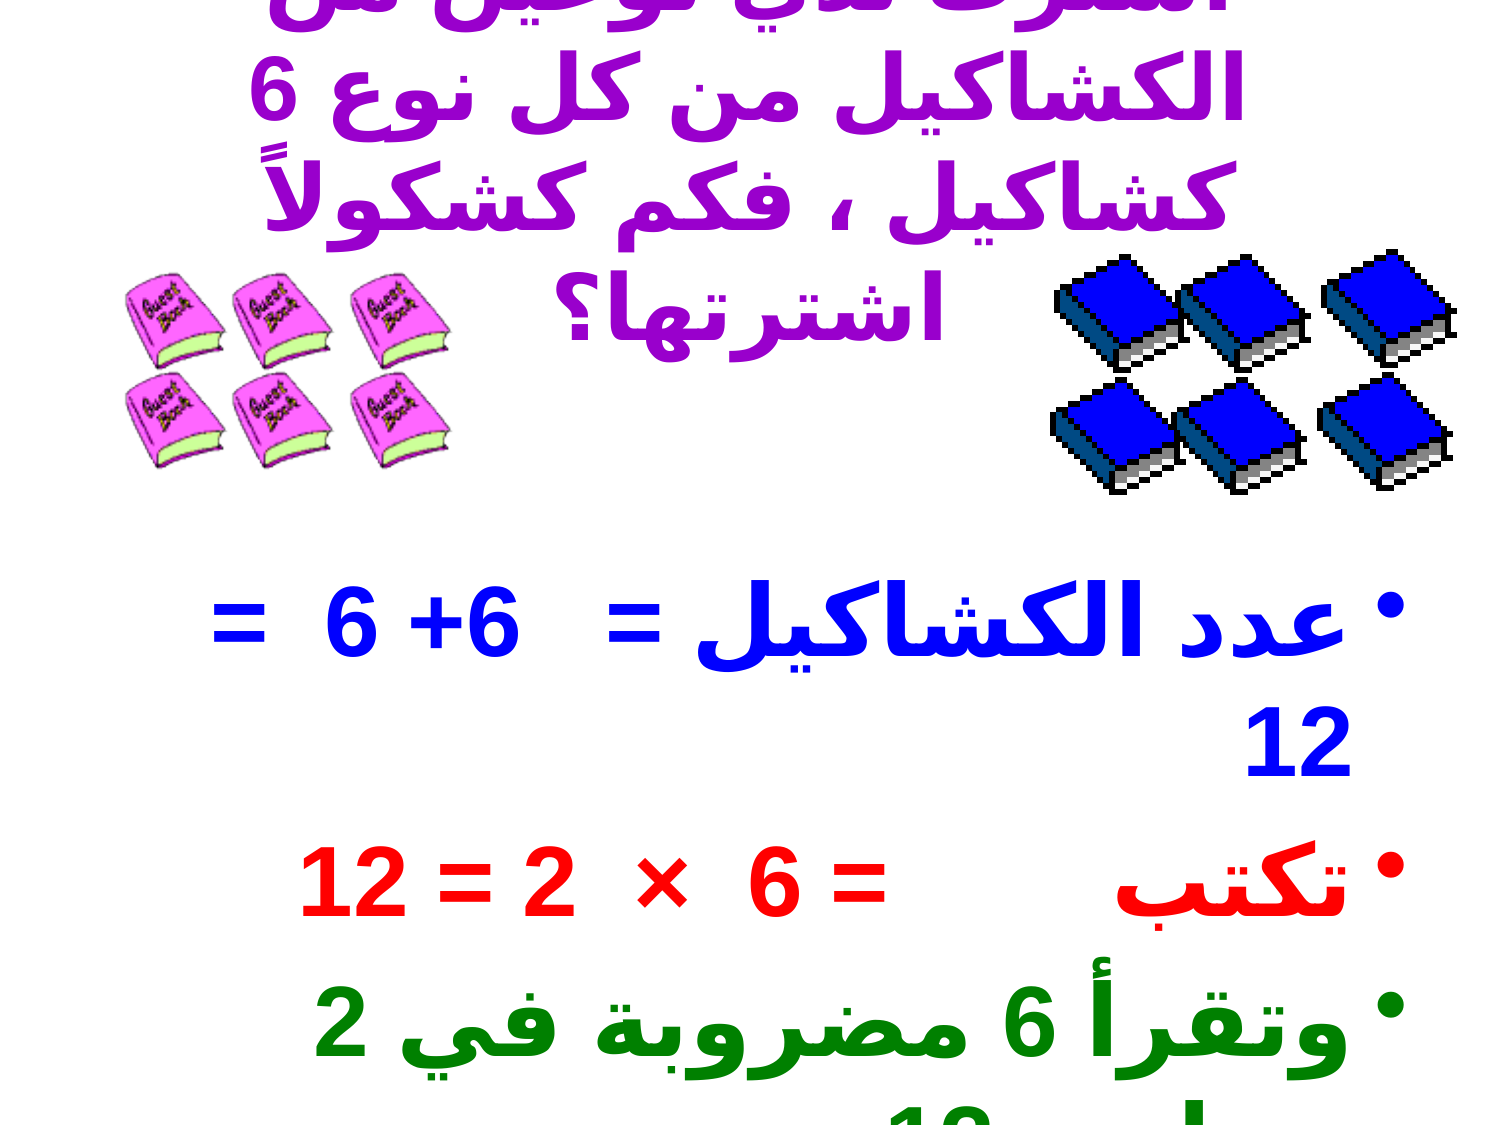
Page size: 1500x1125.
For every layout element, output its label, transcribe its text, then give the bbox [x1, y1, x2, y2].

title اشترت ندي نوعين من الكشاكيل من كل نوع 6 كشاكيل ، فكم كشكولاً اشترتها؟ [75, 45, 1425, 233]
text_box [998, 238, 1463, 502]
list عدد الكشاكيل = 6+ 6 = 12 تكتب = 6 × 2 = 12 وتقرأ 6 مضروبة في 2 يساوي 12 [75, 262, 1425, 1005]
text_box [76, 220, 467, 492]
